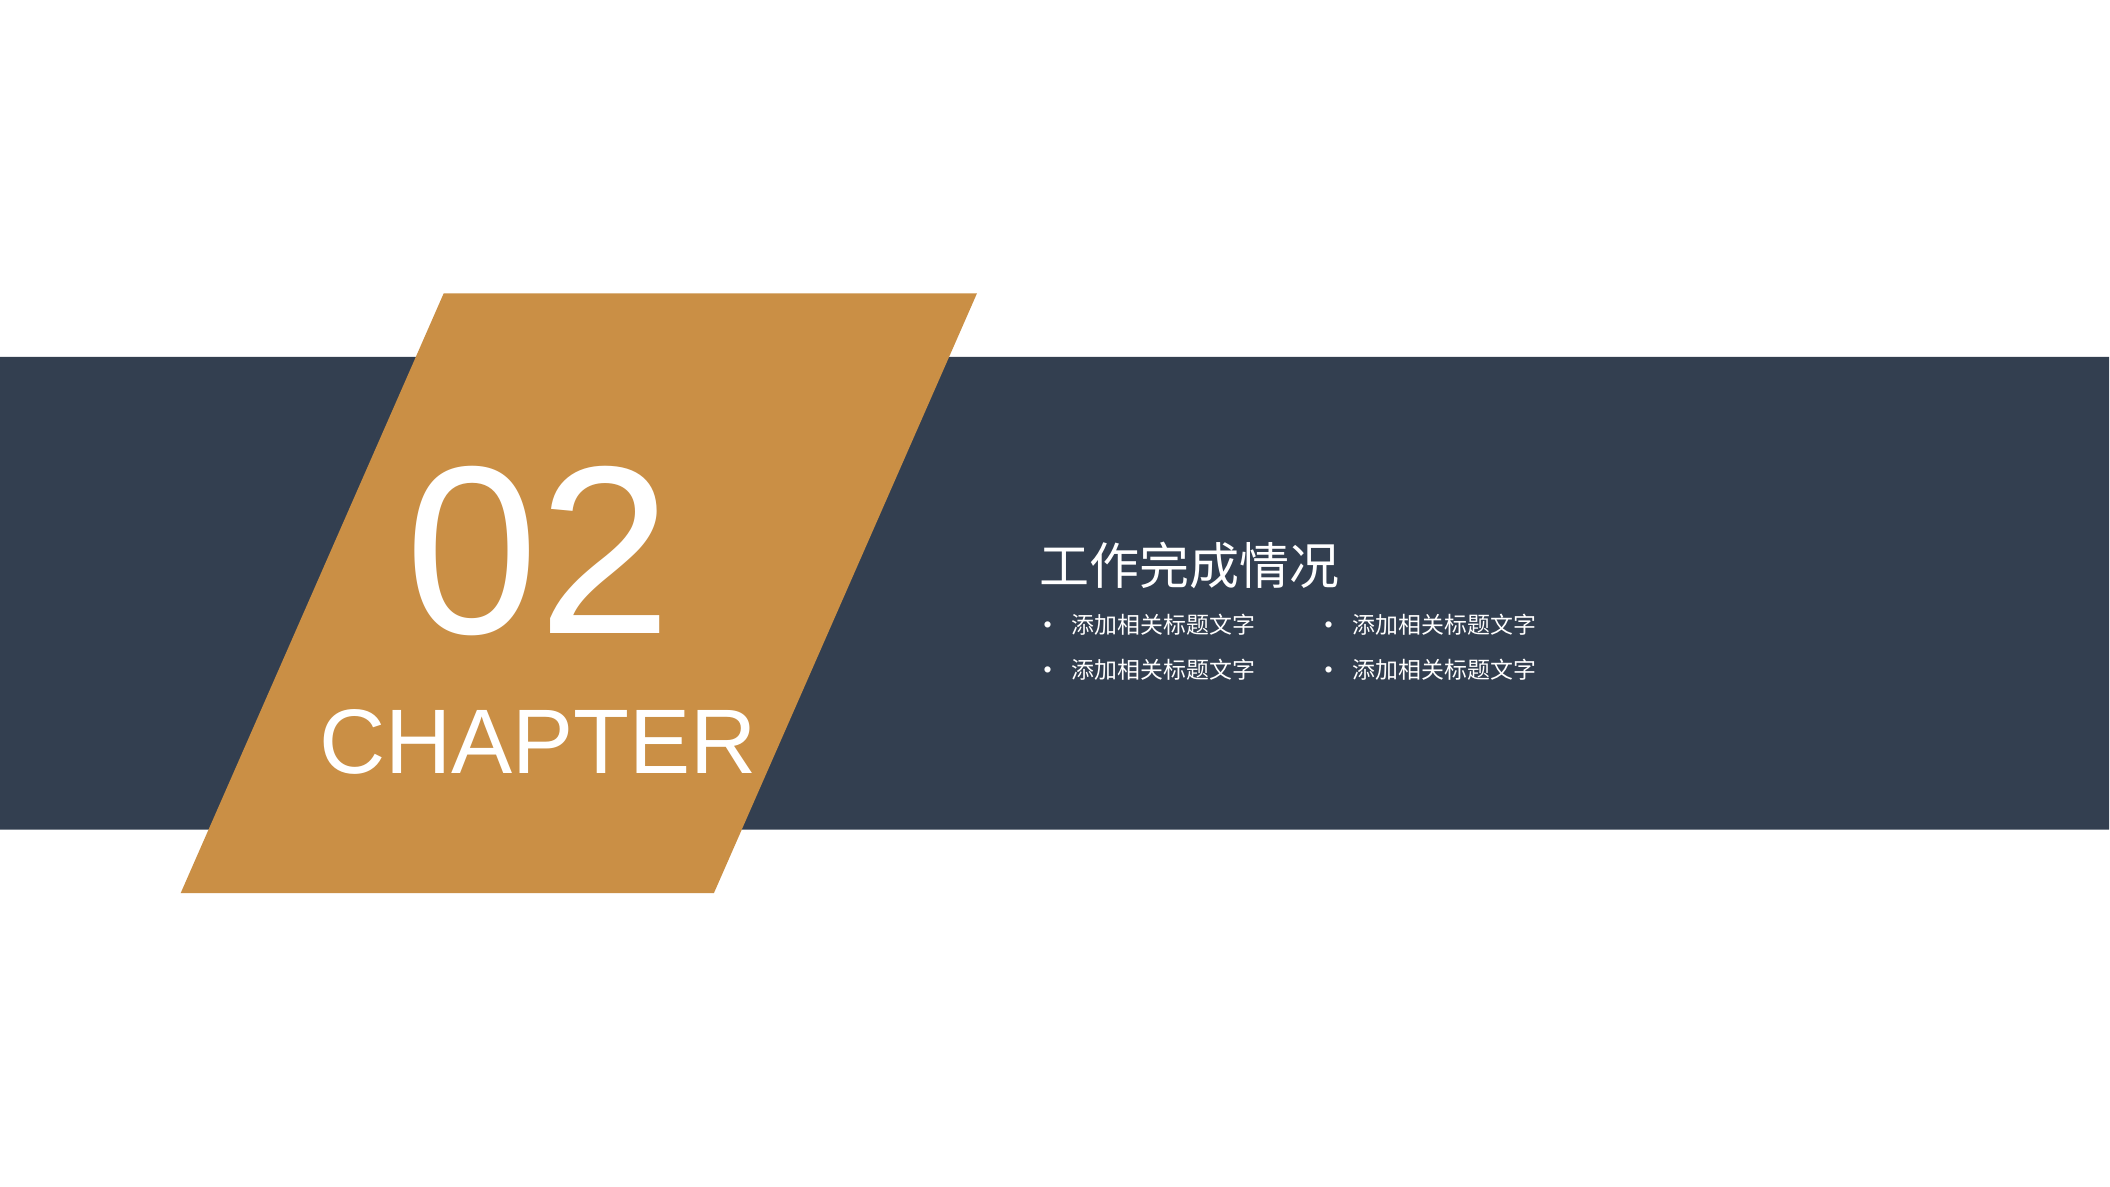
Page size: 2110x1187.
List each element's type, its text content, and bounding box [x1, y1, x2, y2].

text_box 工作完成情况 [1039, 534, 1562, 595]
text_box 添加相关标题文字 [1028, 603, 1271, 646]
text_box [179, 292, 979, 895]
text_box 添加相关标题文字 [1309, 603, 1552, 646]
text_box [744, 356, 2110, 830]
text_box 添加相关标题文字 [1028, 648, 1271, 691]
text_box 添加相关标题文字 [1309, 648, 1552, 691]
text_box 02 CHAPTER [314, 414, 763, 772]
text_box [0, 356, 414, 830]
